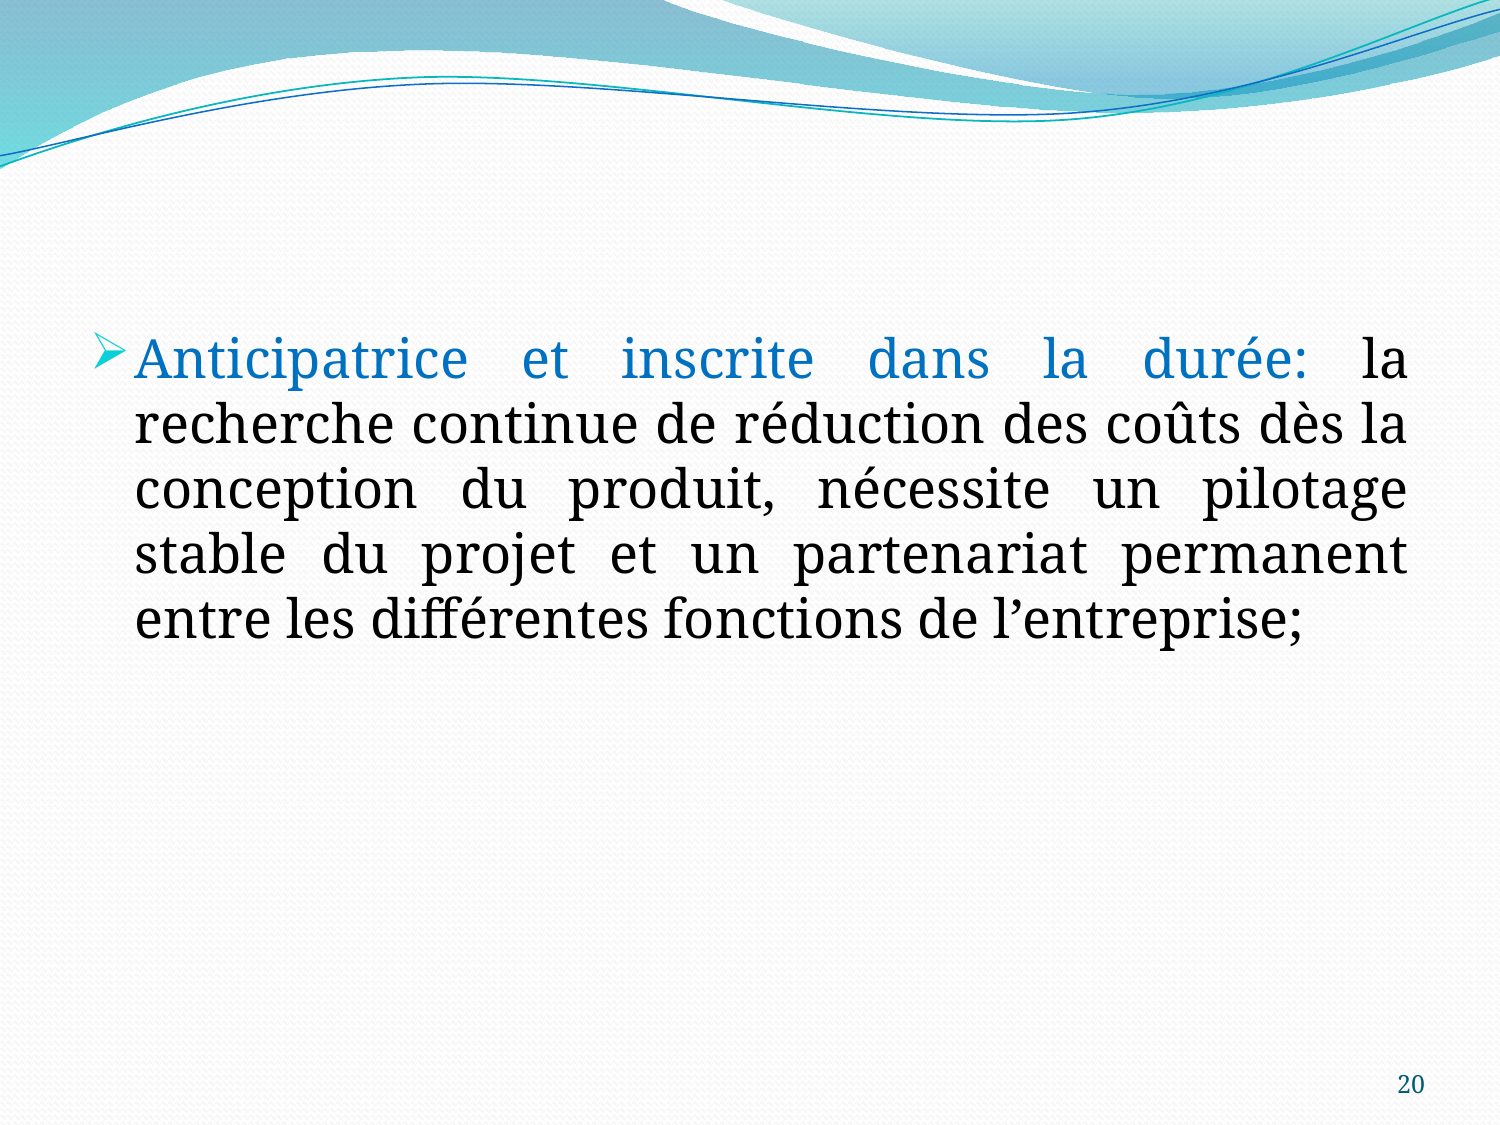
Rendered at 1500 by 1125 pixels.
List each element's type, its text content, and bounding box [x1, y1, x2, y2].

list Anticipatrice et inscrite dans la durée: la recherche continue de réduction des coûts dès la conception du produit, nécessite un pilotage stable du projet et un partenariat permanent entre les différentes fonctions de l’entreprise; [75, 317, 1425, 1038]
slide_number 20 [1299, 1042, 1425, 1103]
